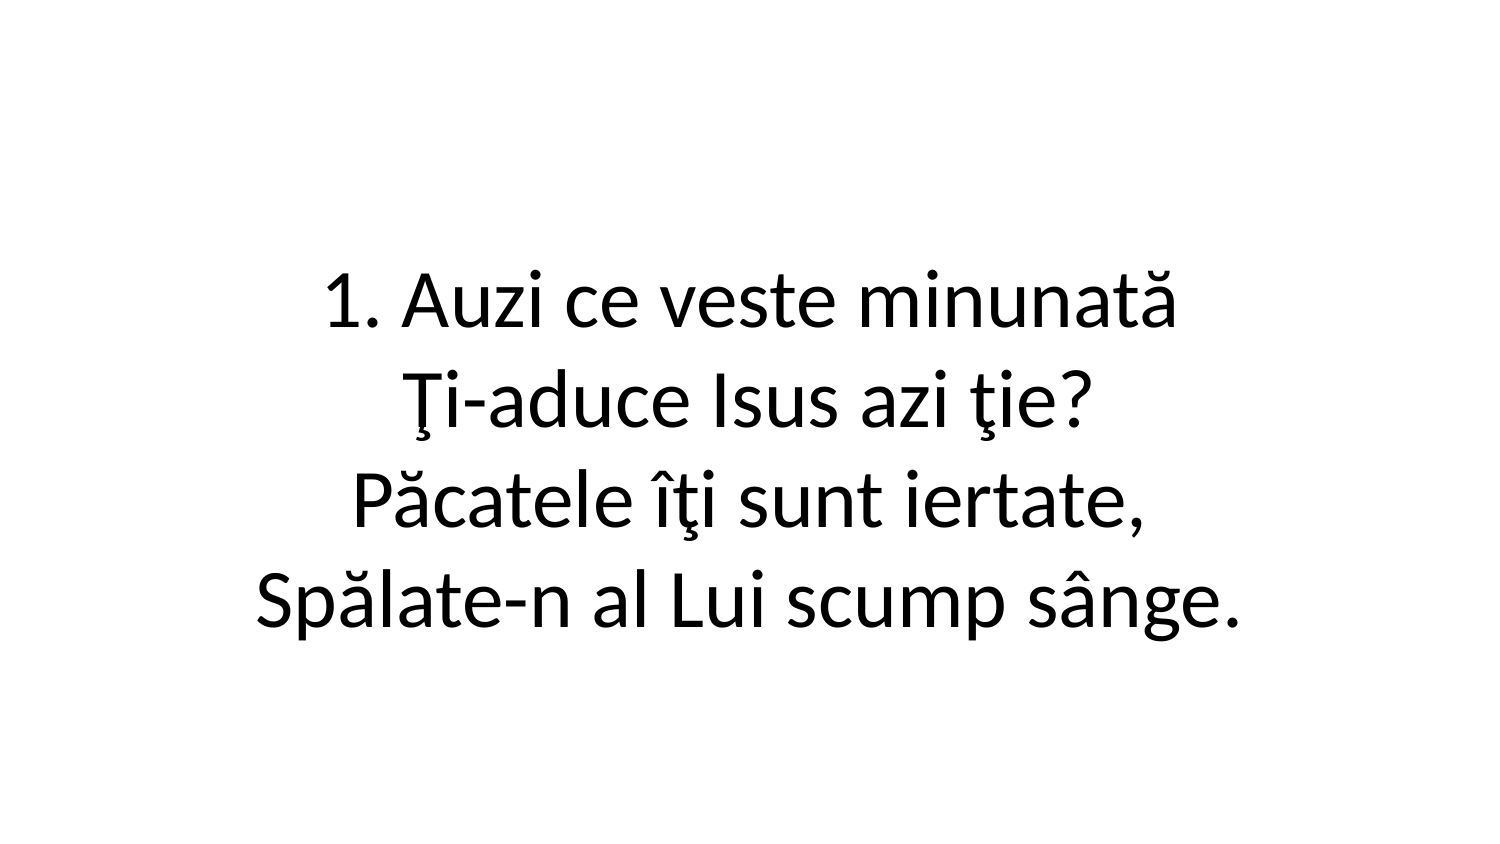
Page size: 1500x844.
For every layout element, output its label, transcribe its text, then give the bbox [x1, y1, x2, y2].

text_box 1. Auzi ce veste minunată Ţi-aduce Isus azi ţie? Păcatele îţi sunt iertate, Spălate-n al Lui scump sânge. [240, 192, 1260, 652]
